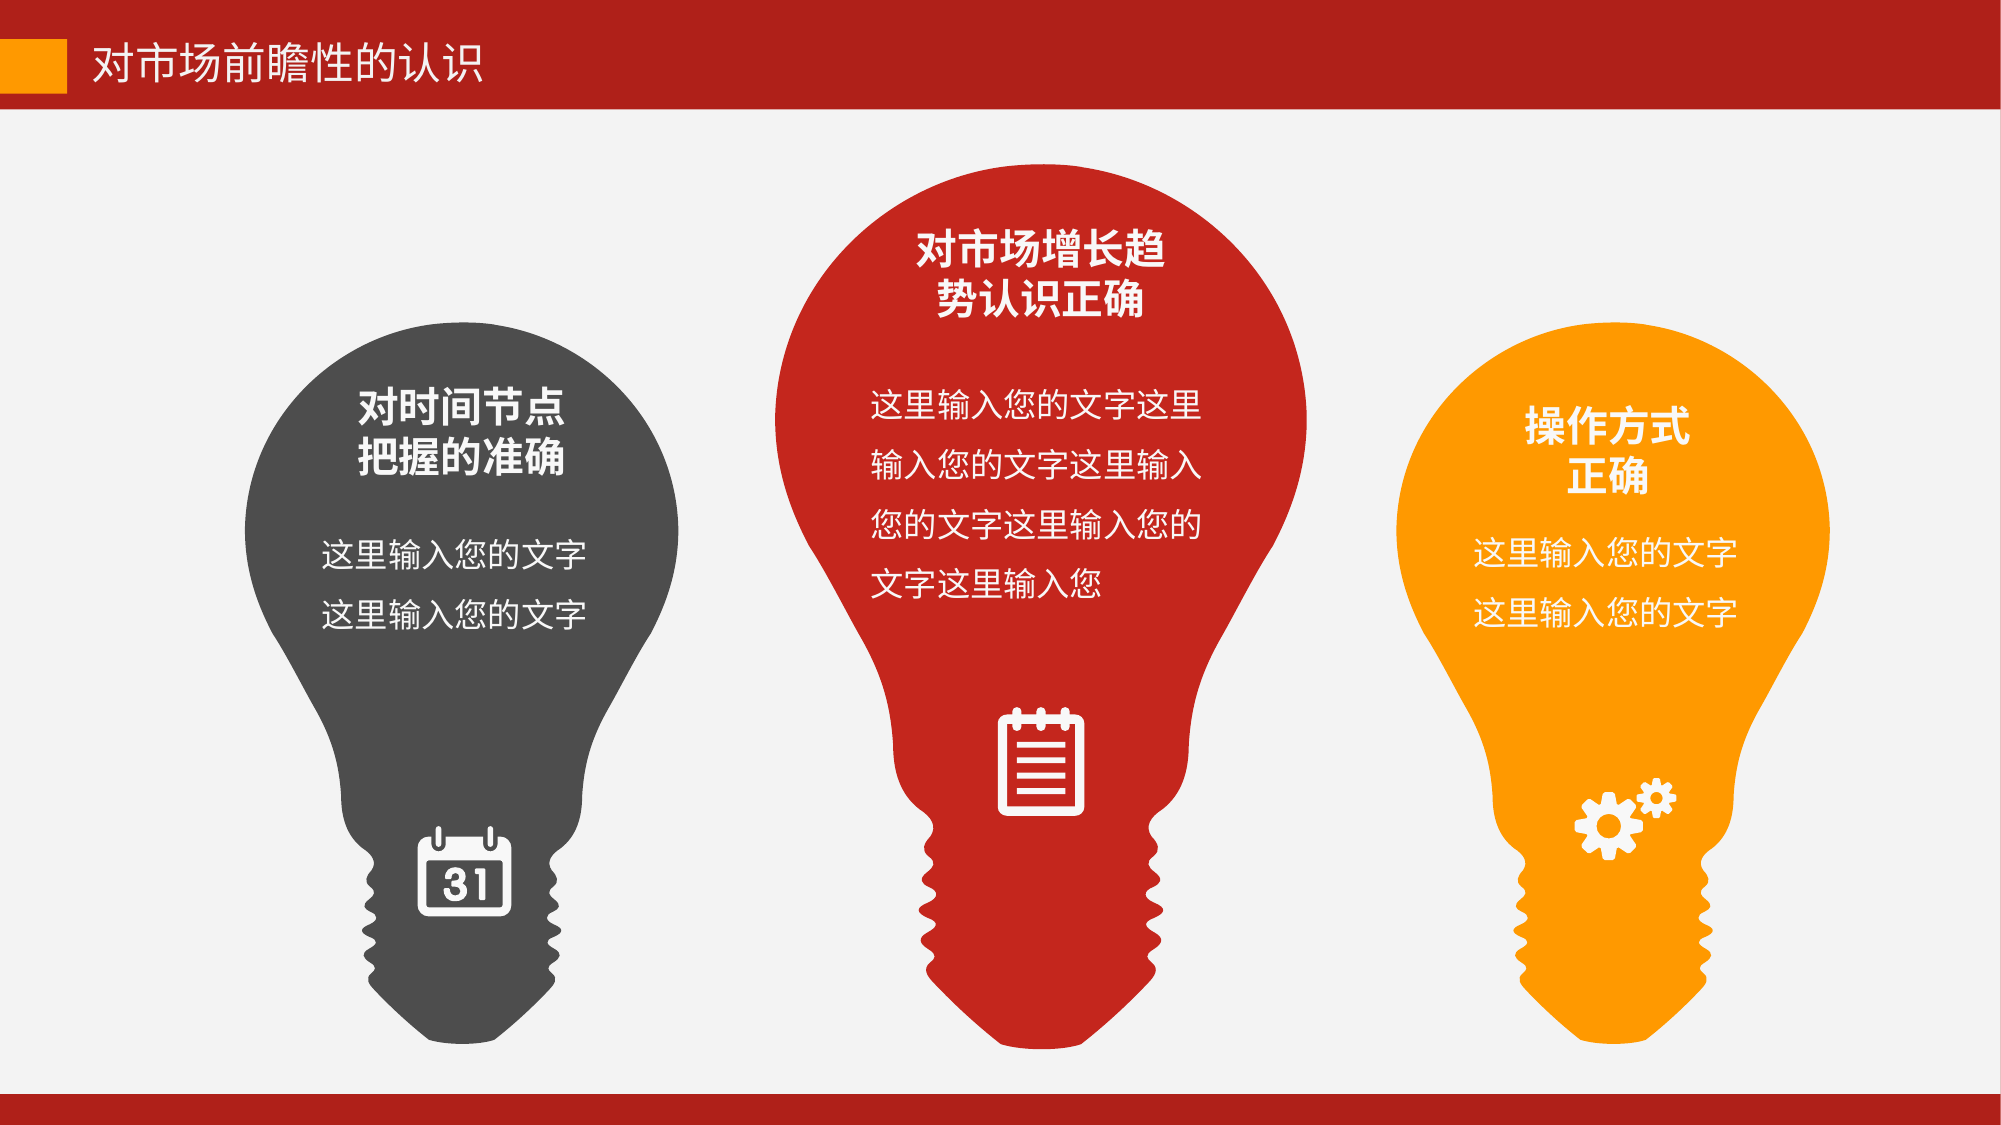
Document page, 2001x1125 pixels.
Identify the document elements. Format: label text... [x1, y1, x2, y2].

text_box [1574, 777, 1677, 861]
text_box [435, 826, 442, 847]
text_box 对市场前瞻性的认识 [76, 28, 501, 97]
text_box [775, 164, 1307, 1050]
text_box 对市场增长趋 势认识正确 [900, 215, 1182, 331]
text_box [417, 836, 512, 917]
text_box 对时间节点 把握的准确 [342, 373, 582, 489]
text_box [0, 39, 68, 94]
text_box [487, 826, 494, 847]
text_box [1396, 322, 1830, 1044]
text_box 这里输入您的文字这里输入您的文字 [1458, 504, 1768, 640]
text_box 这里输入您的文字这里输入您的文字 [306, 506, 617, 642]
text_box [997, 707, 1085, 816]
text_box [244, 322, 679, 1044]
text_box 这里输入您的文字这里输入您的文字这里输入您的文字这里输入您的文字这里输入您 [855, 356, 1227, 611]
text_box [0, 109, 2001, 1094]
text_box 操作方式 正确 [1509, 392, 1707, 504]
